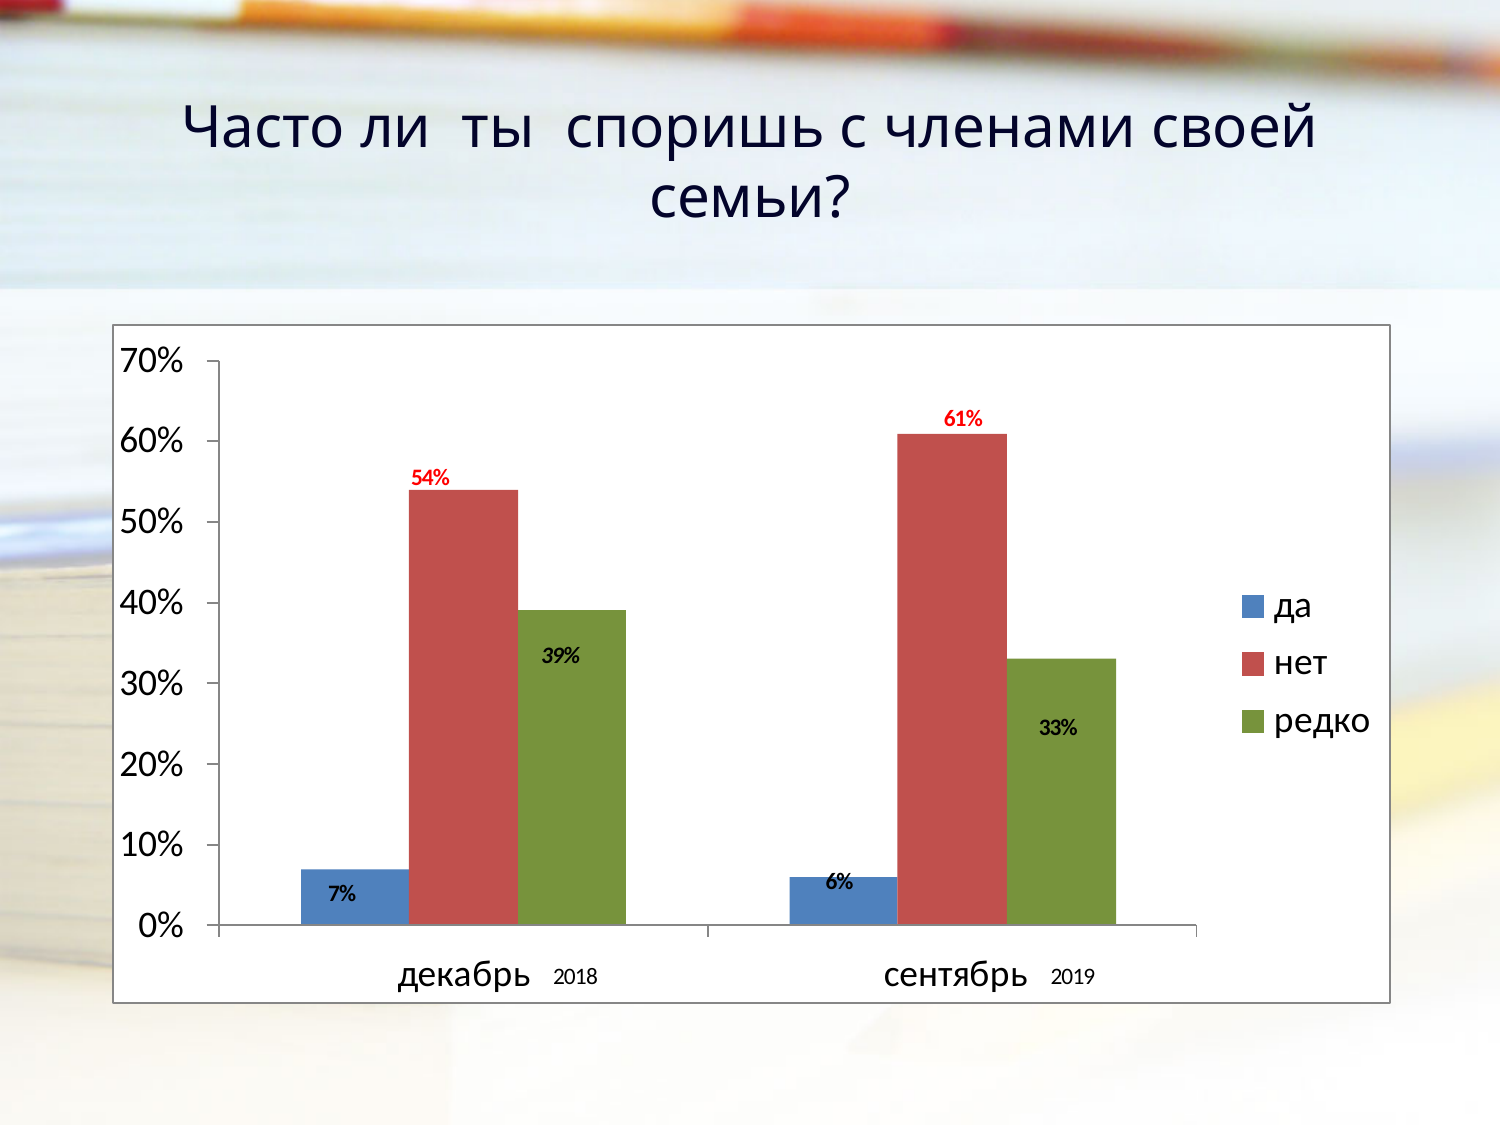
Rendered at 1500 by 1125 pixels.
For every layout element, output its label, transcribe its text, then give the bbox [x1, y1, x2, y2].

title Часто ли ты споришь с членами своей семьи? [112, 99, 1388, 288]
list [104, 316, 1396, 1009]
picture [0, 0, 1500, 1125]
